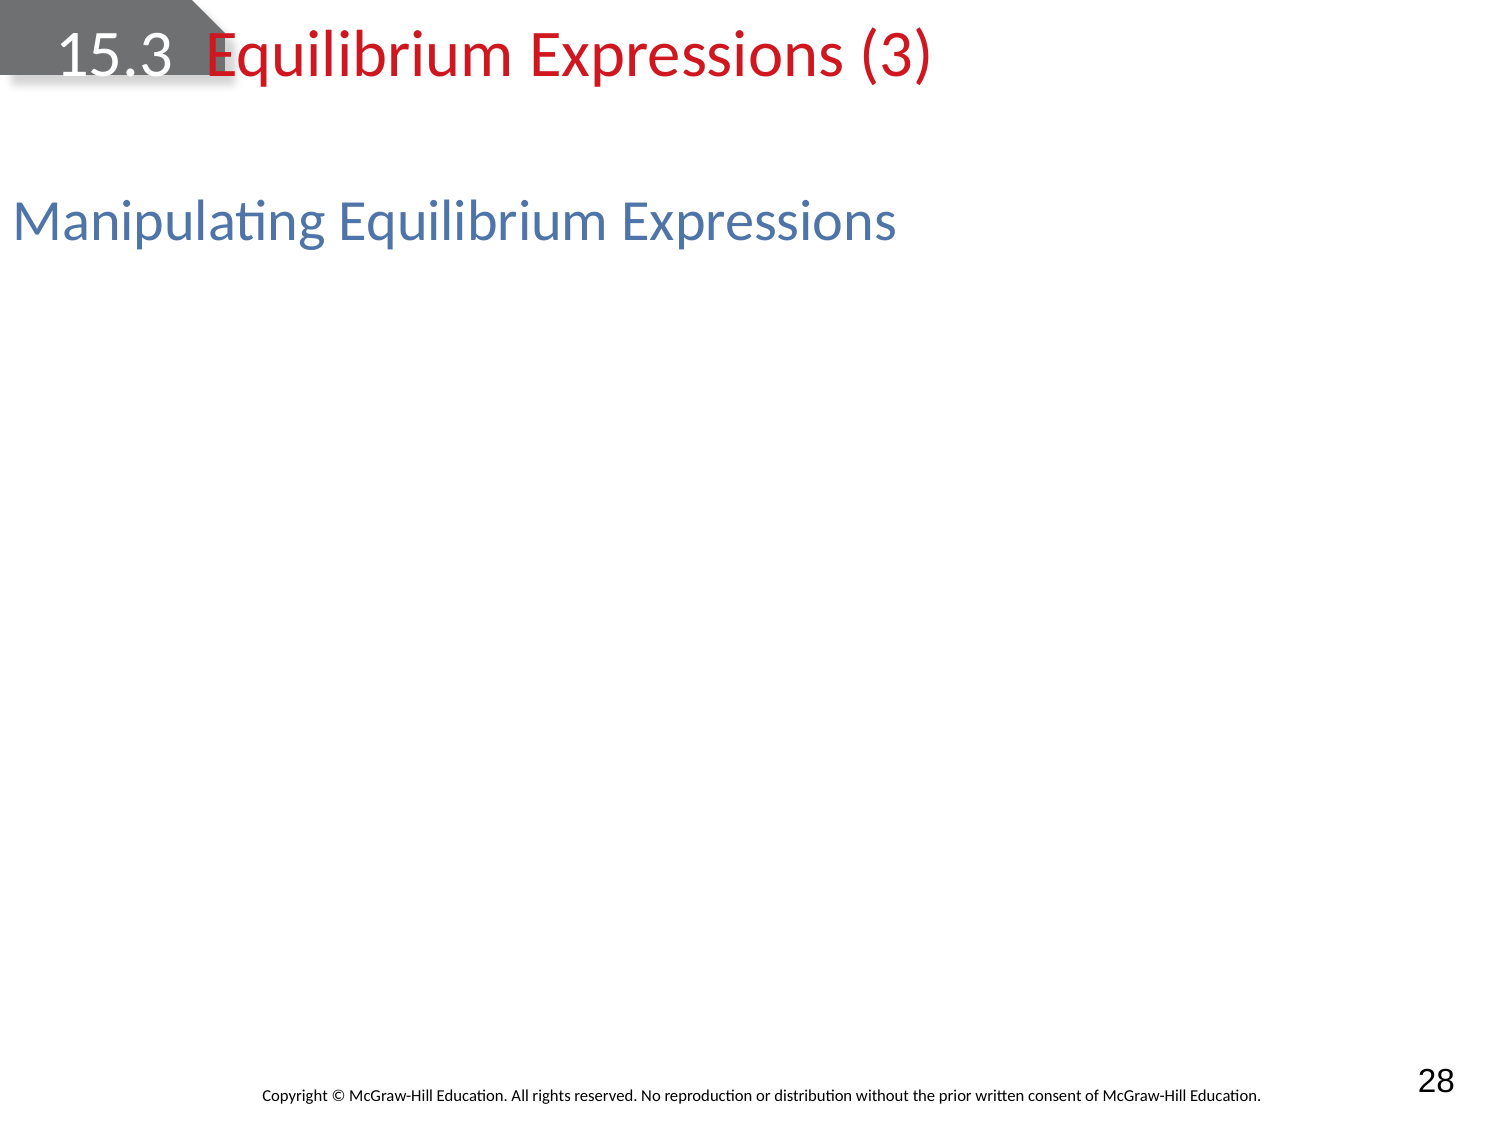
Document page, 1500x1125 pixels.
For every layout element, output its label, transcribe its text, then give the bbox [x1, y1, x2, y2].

title 15.3 Equilibrium Expressions (3) [3, 2, 1488, 100]
